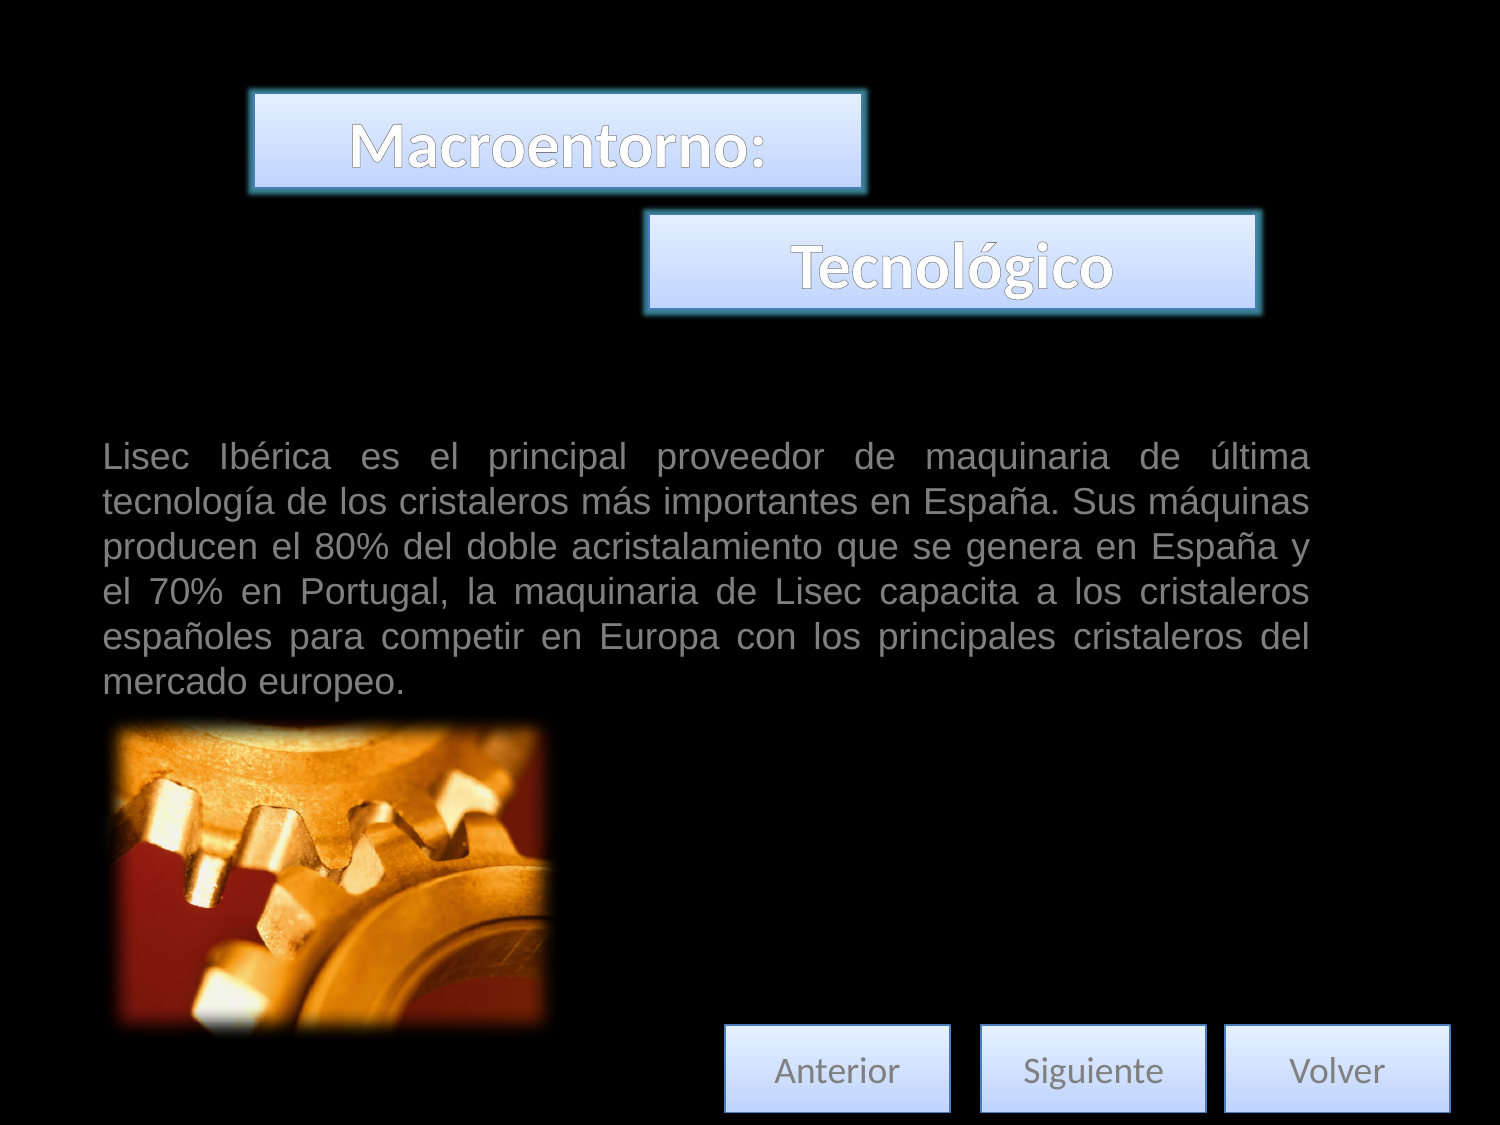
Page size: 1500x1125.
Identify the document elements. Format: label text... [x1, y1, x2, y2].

text_box Tecnológico [648, 214, 1257, 310]
text_box Siguiente [980, 1024, 1207, 1113]
text_box Macroentorno: [253, 93, 862, 189]
text_box Volver [1224, 1024, 1451, 1113]
picture [112, 646, 550, 1107]
text_box Anterior [724, 1024, 951, 1113]
text_box Lisec Ibérica es el principal proveedor de maquinaria de última tecnología de los cristaleros más importantes en España. Sus máquinas producen el 80% del doble acristalamiento que se genera en España y el 70% en Portugal, la maquinaria de Lisec capacita a los cristaleros españoles para competir en Europa con los principales cristaleros del mercado europeo. [87, 424, 1325, 710]
